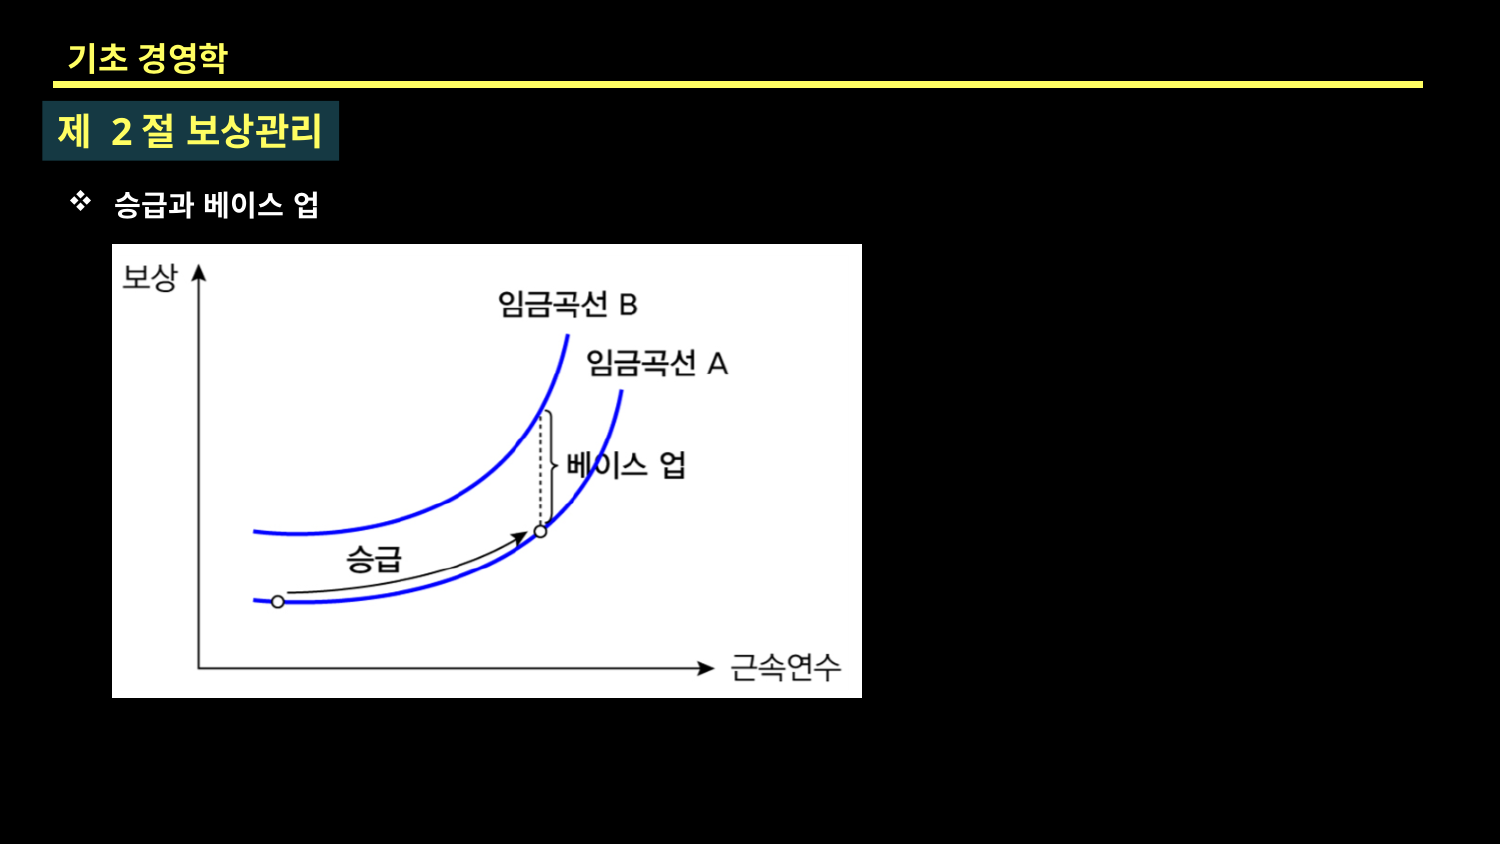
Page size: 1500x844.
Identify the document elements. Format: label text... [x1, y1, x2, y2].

text_box 제 2절 보상관리 [42, 100, 340, 161]
picture [52, 102, 97, 145]
text_box 승급과 베이스 업 [53, 161, 1046, 230]
picture [112, 244, 862, 698]
